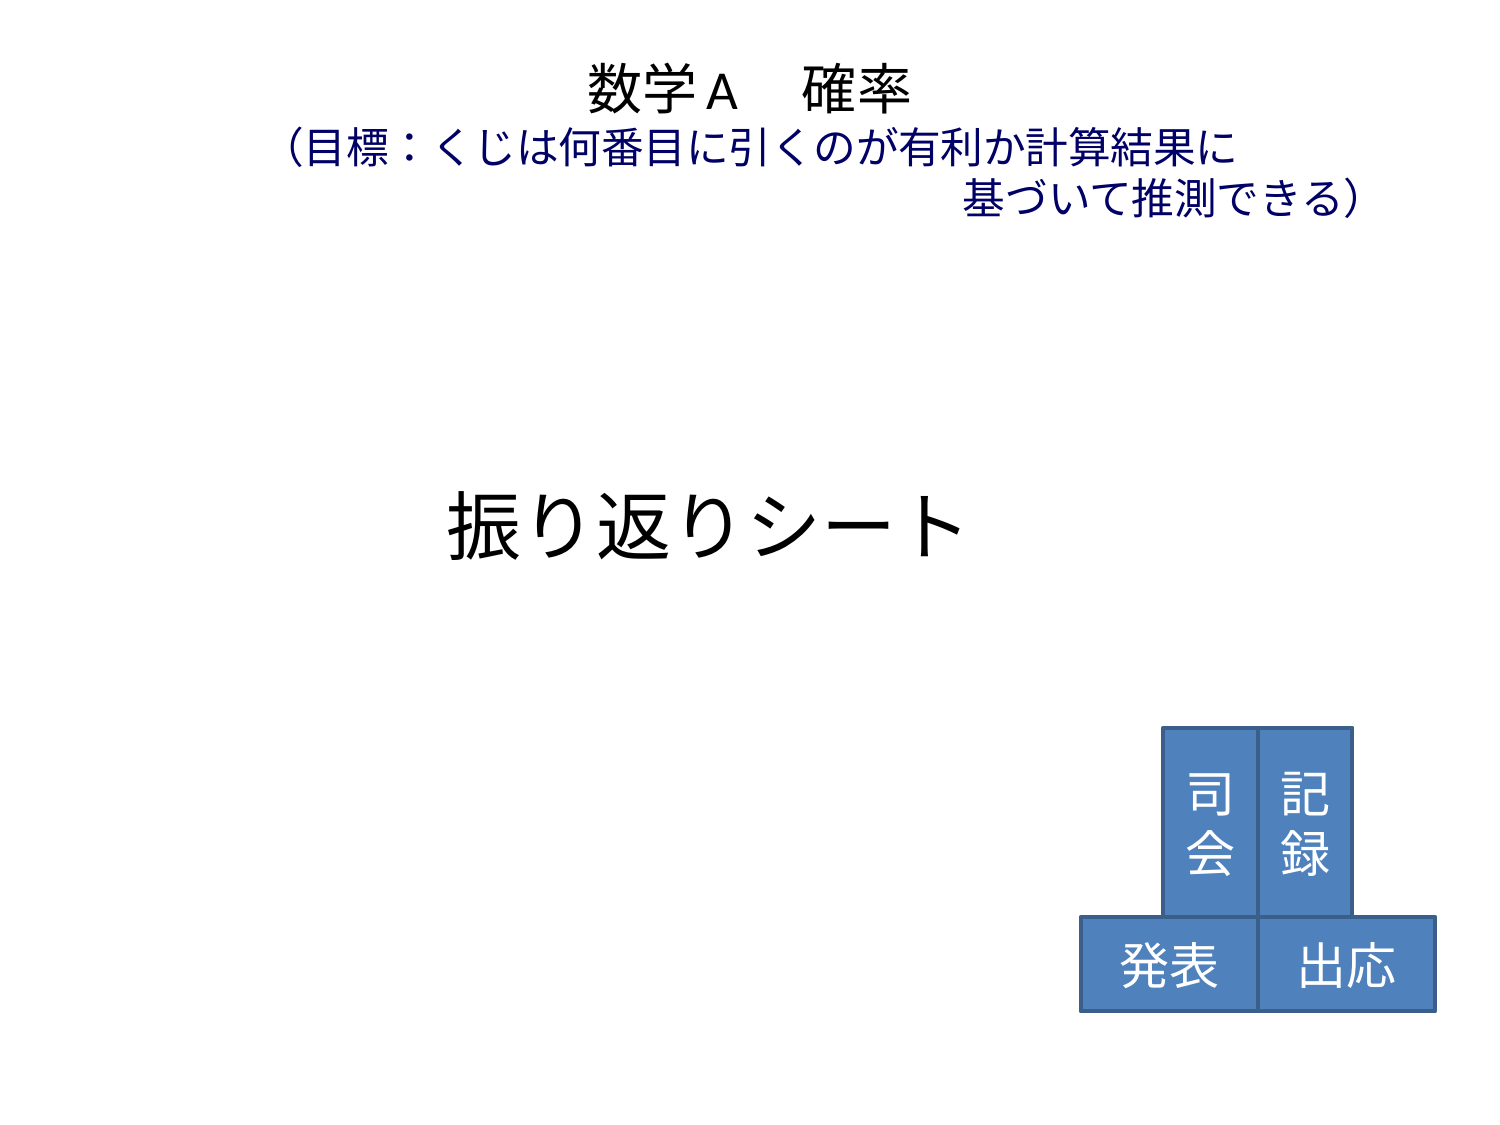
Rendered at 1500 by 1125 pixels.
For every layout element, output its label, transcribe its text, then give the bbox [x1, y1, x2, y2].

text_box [1080, 727, 1436, 1012]
title 数学A 確率 （目標：くじは何番目に引くのが有利か計算結果に 基づいて推測できる） [74, 44, 1426, 233]
list 振り返りシート [74, 262, 1426, 1006]
